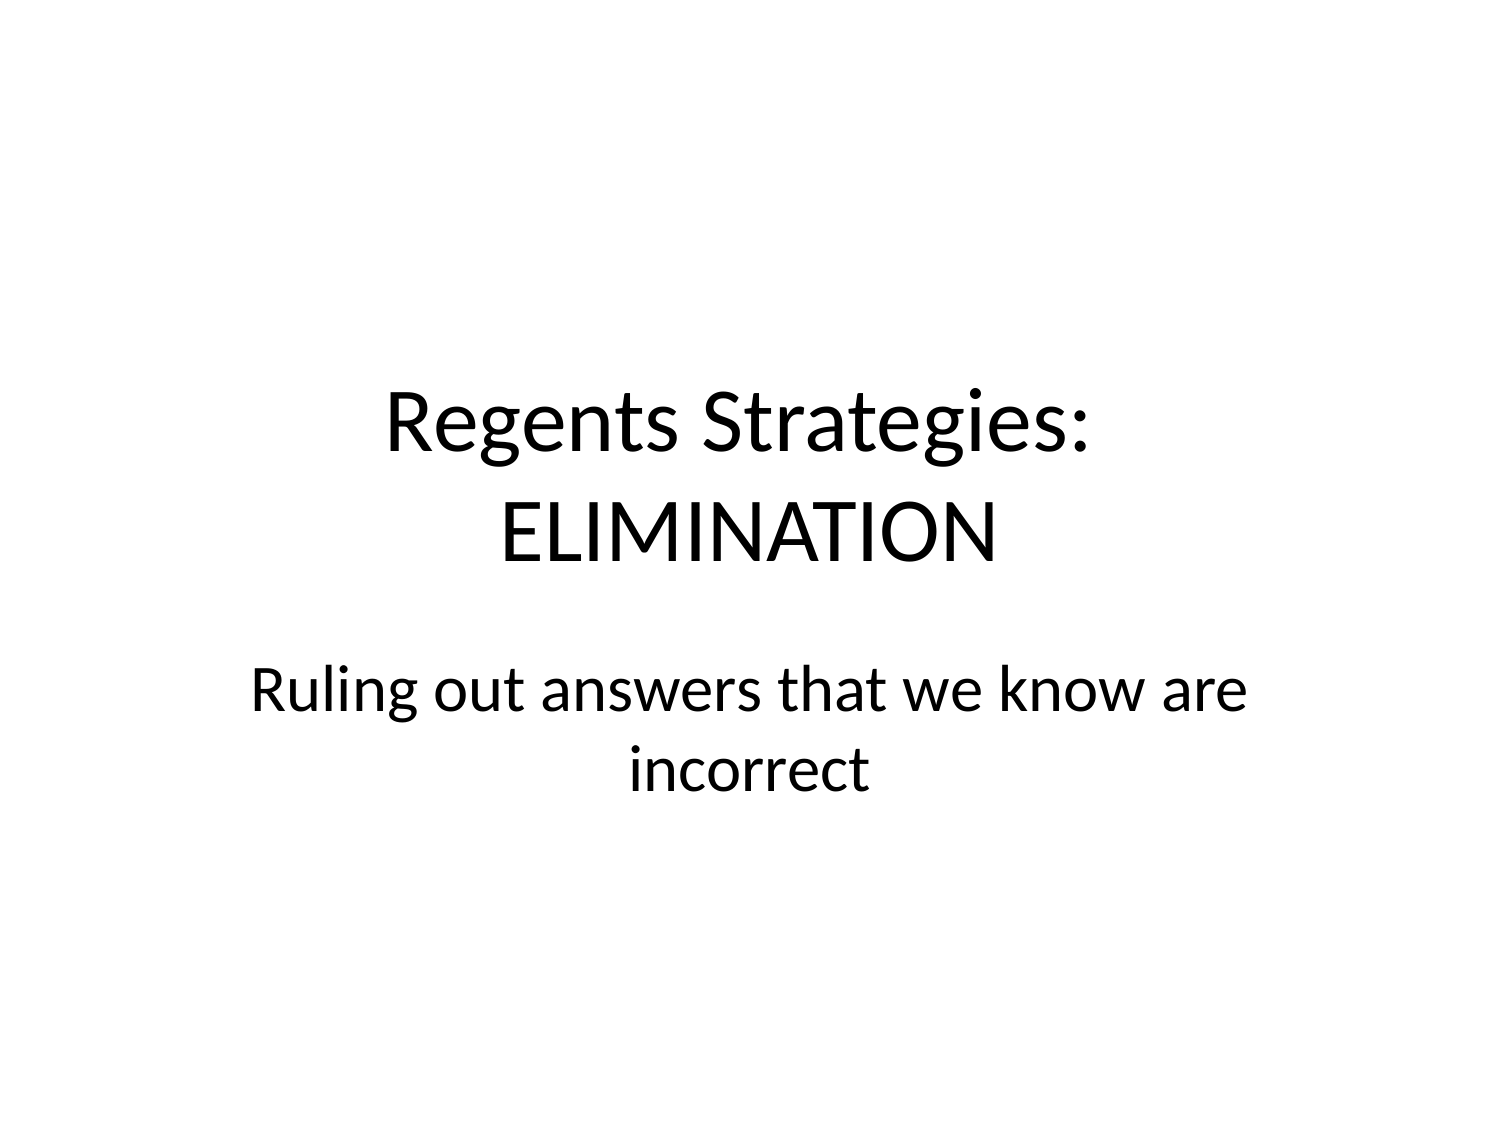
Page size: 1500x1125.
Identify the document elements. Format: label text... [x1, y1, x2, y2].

title Regents Strategies: ELIMINATION [112, 349, 1388, 591]
subtitle Ruling out answers that we know are incorrect [225, 637, 1275, 925]
